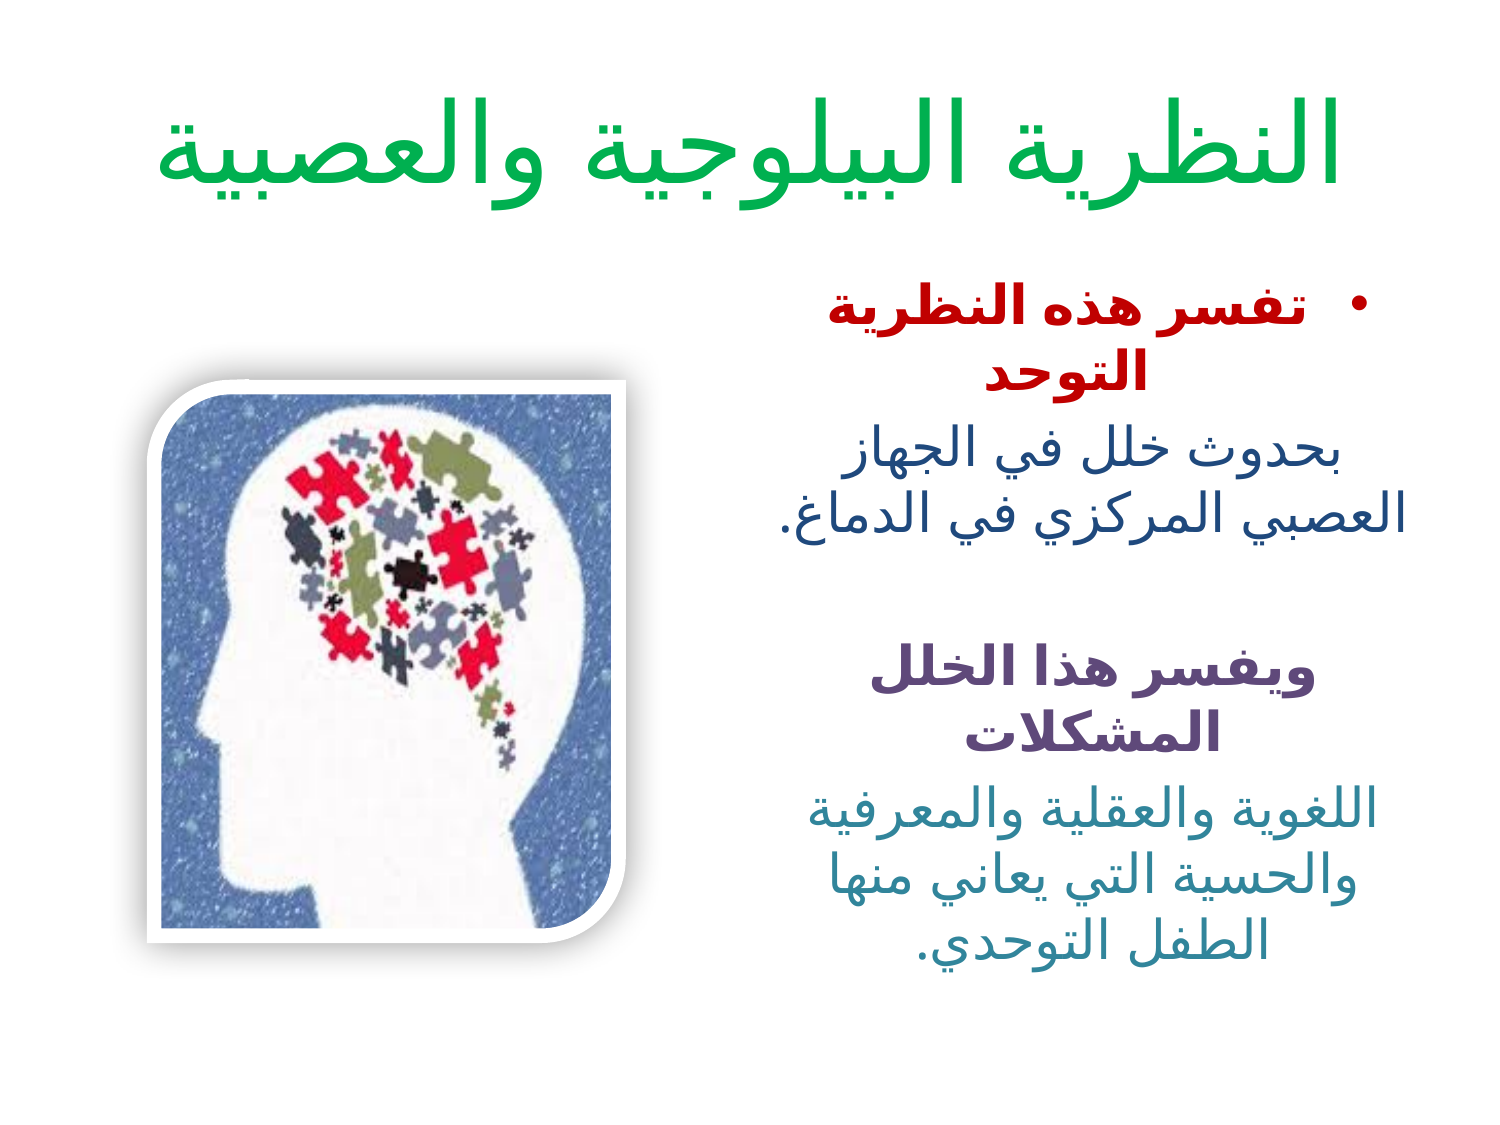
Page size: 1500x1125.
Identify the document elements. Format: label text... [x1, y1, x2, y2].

title النظرية البيلوجية والعصبية [75, 45, 1425, 233]
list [153, 386, 619, 936]
list تفسر هذه النظرية التوحد بحدوث خلل في الجهاز العصبي المركزي في الدماغ. ويفسر هذا الخلل المشكلات اللغوية والعقلية والمعرفية والحسية التي يعاني منها الطفل التوحدي. [762, 262, 1425, 1005]
